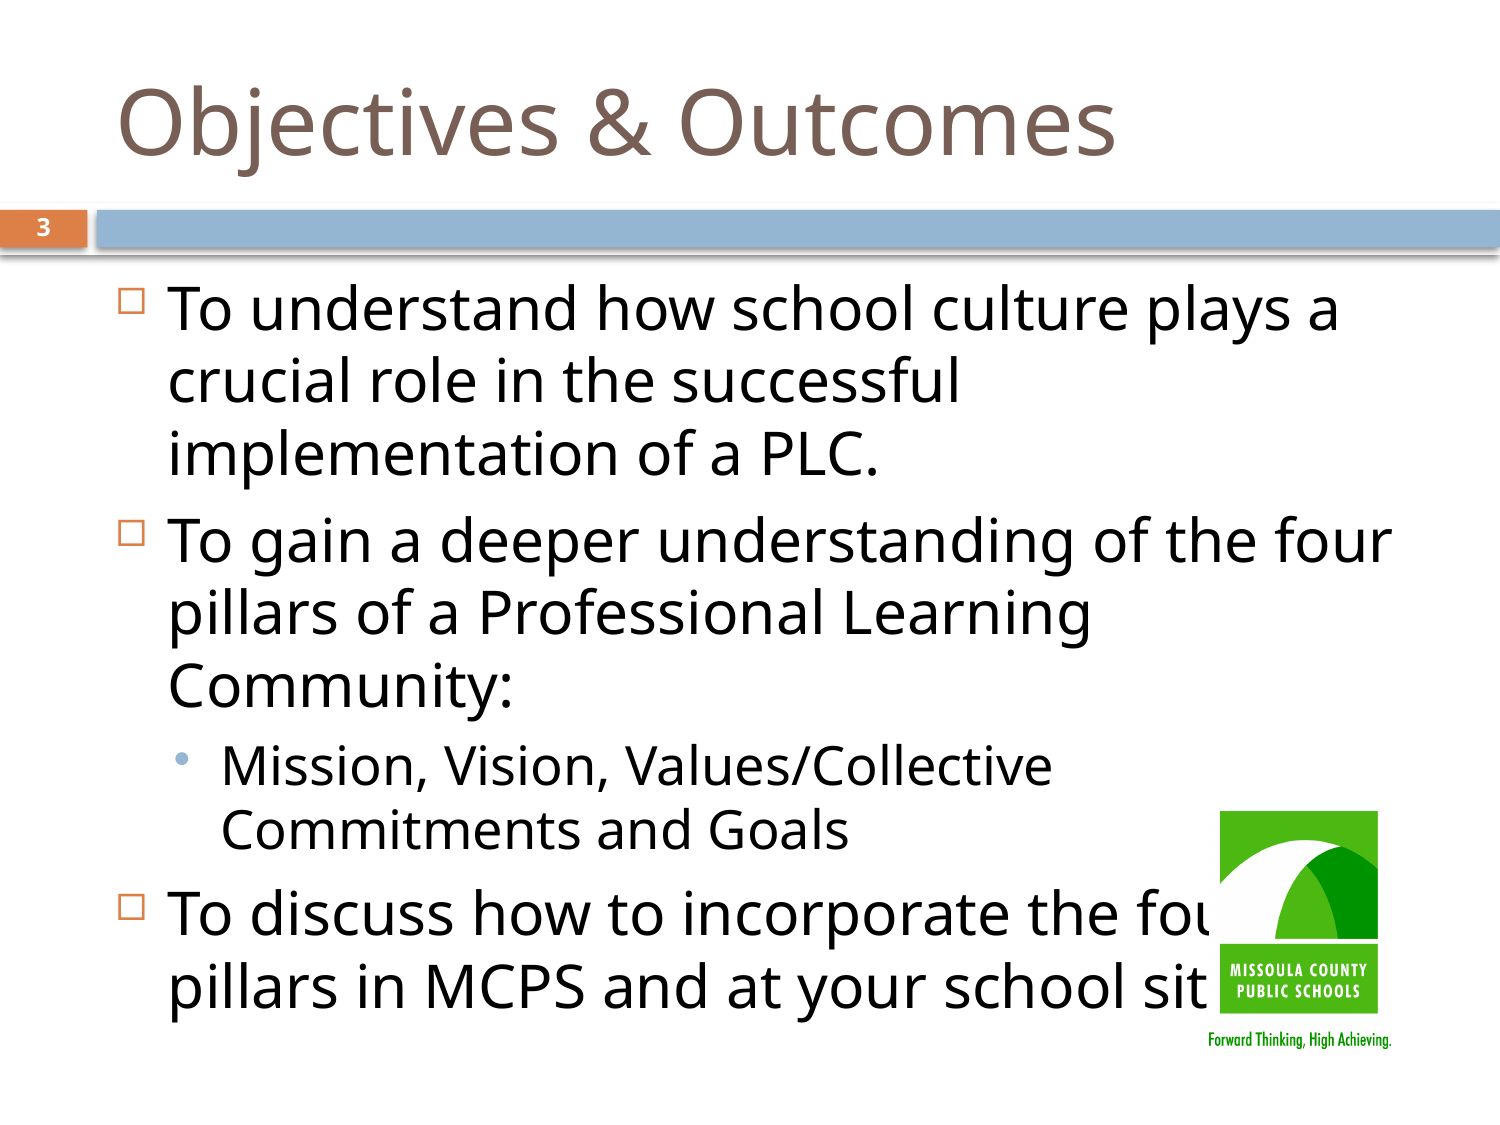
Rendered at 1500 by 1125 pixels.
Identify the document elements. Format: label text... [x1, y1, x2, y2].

title Objectives & Outcomes [100, 37, 1439, 201]
slide_number 3 [0, 208, 88, 249]
picture [1209, 810, 1391, 1050]
list To understand how school culture plays a crucial role in the successful implementation of a PLC. To gain a deeper understanding of the four pillars of a Professional Learning Community: Mission, Vision, Values/Collective Commitments and Goals To discuss how to incorporate the four pillars in MCPS and at your school site. [100, 262, 1439, 1001]
